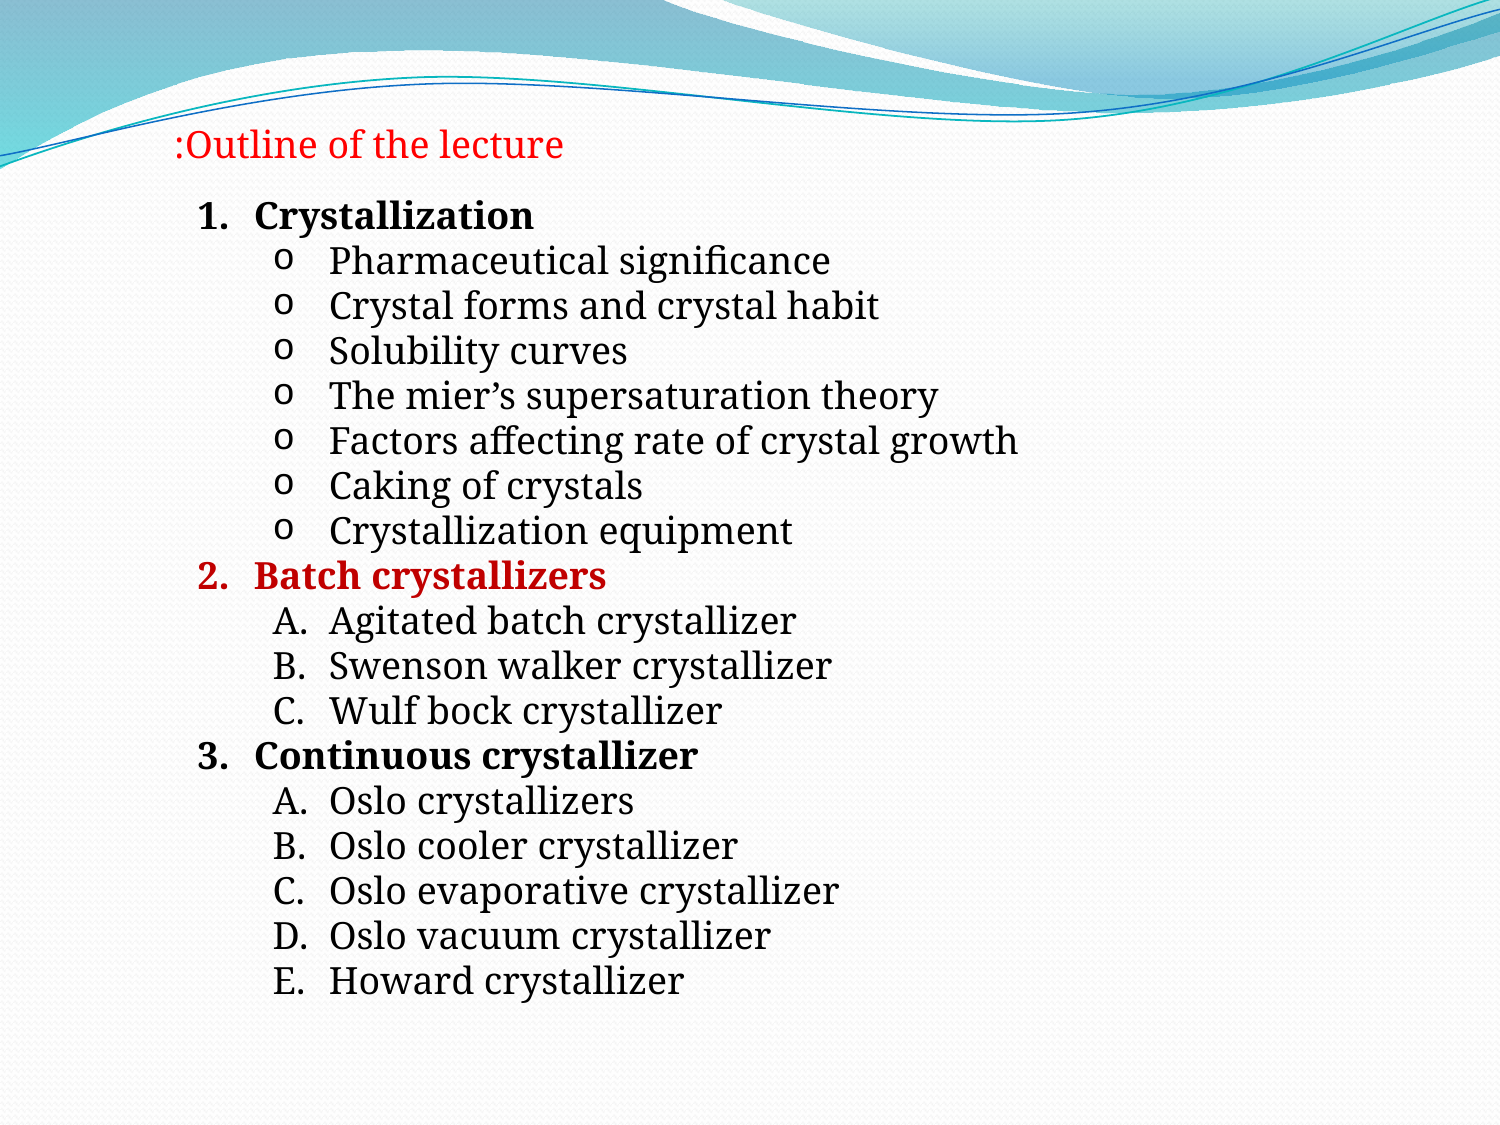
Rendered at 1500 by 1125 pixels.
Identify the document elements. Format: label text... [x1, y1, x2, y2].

text_box Outline of the lecture: [159, 113, 621, 174]
text_box Crystallization Pharmaceutical significance Crystal forms and crystal habit Solubility curves The mier’s supersaturation theory Factors affecting rate of crystal growth Caking of crystals Crystallization equipment Batch crystallizers Agitated batch crystallizer Swenson walker crystallizer Wulf bock crystallizer Continuous crystallizer Oslo crystallizers Oslo cooler crystallizer Oslo evaporative crystallizer Oslo vacuum crystallizer Howard crystallizer [182, 184, 1058, 1010]
